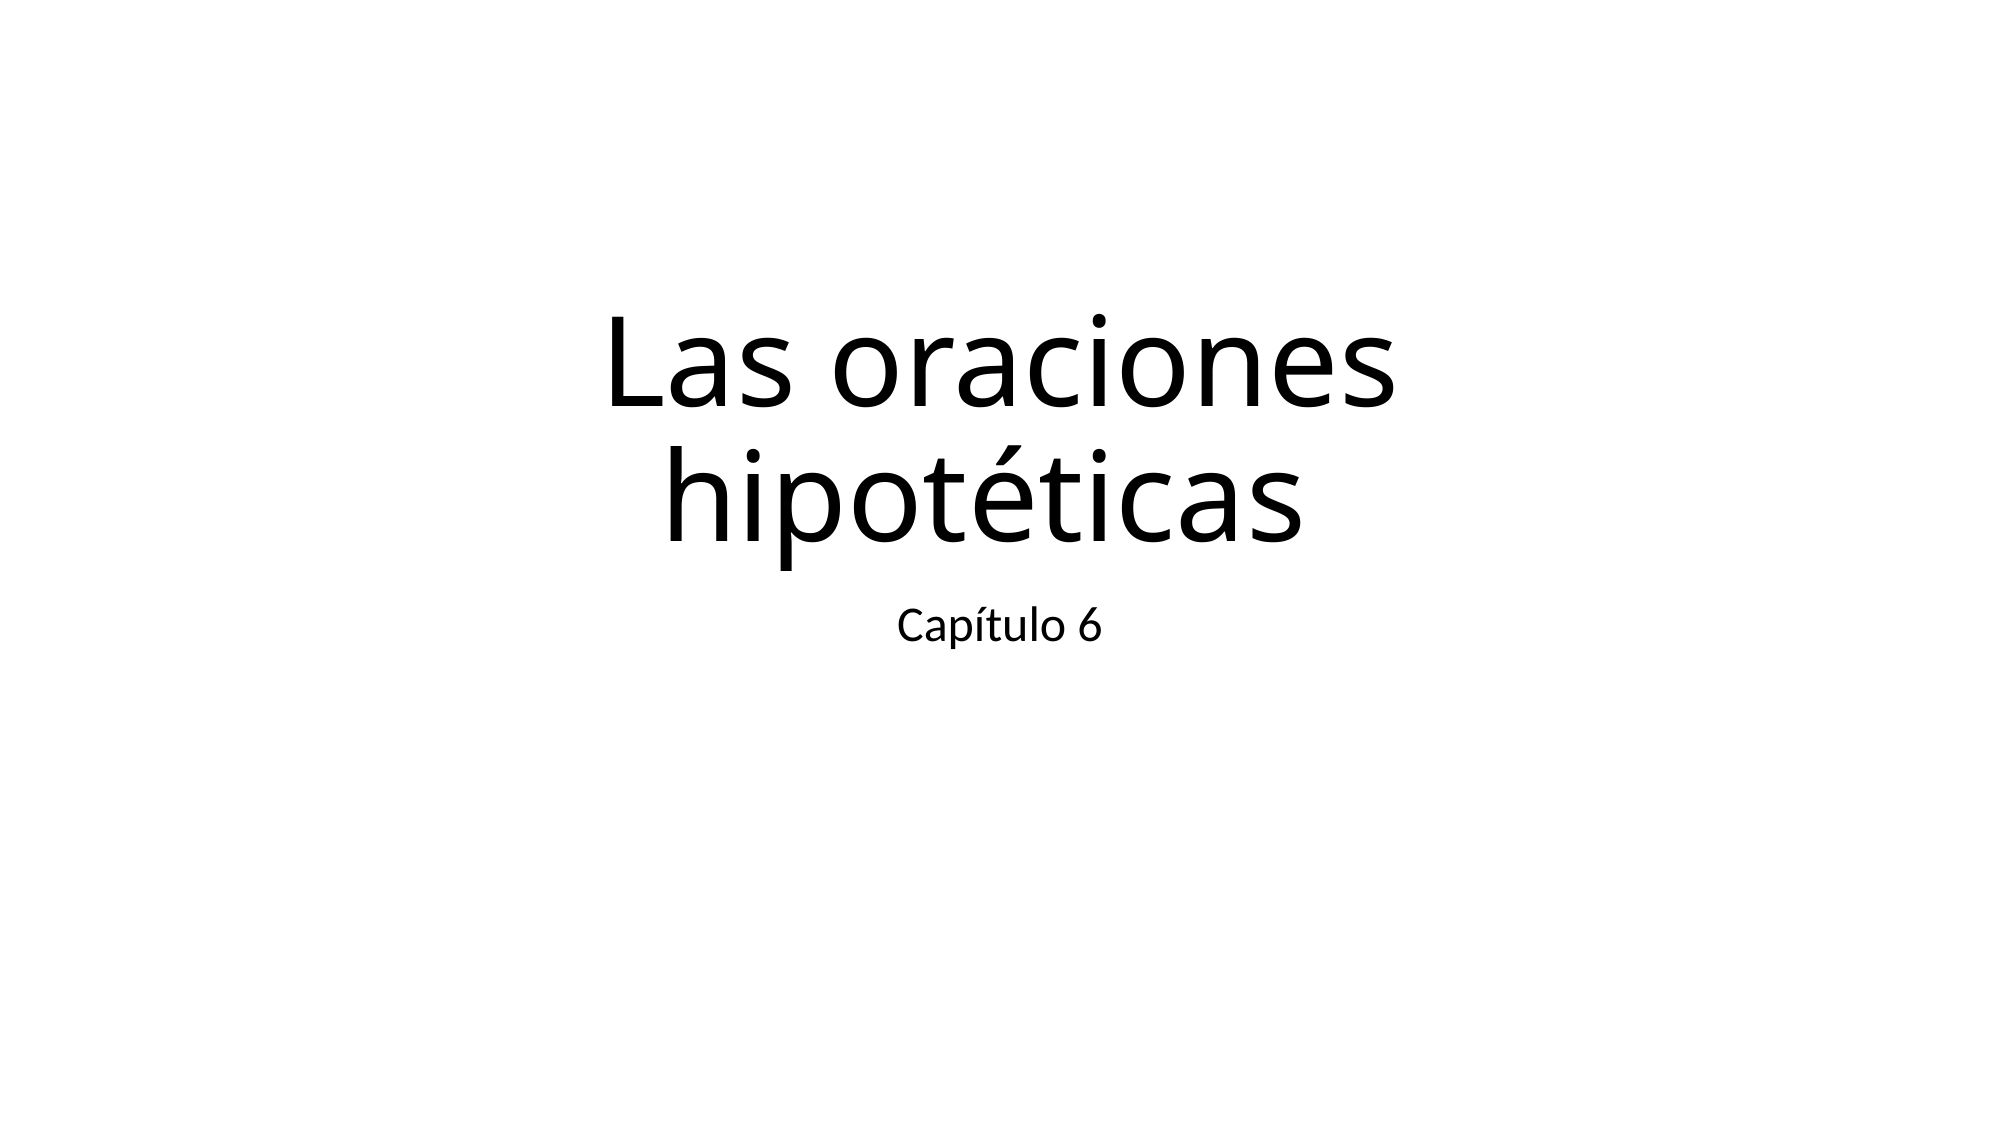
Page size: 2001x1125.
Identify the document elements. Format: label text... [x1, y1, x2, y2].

title Las oraciones hipotéticas [249, 184, 1750, 576]
subtitle Capítulo 6 [249, 590, 1750, 863]
